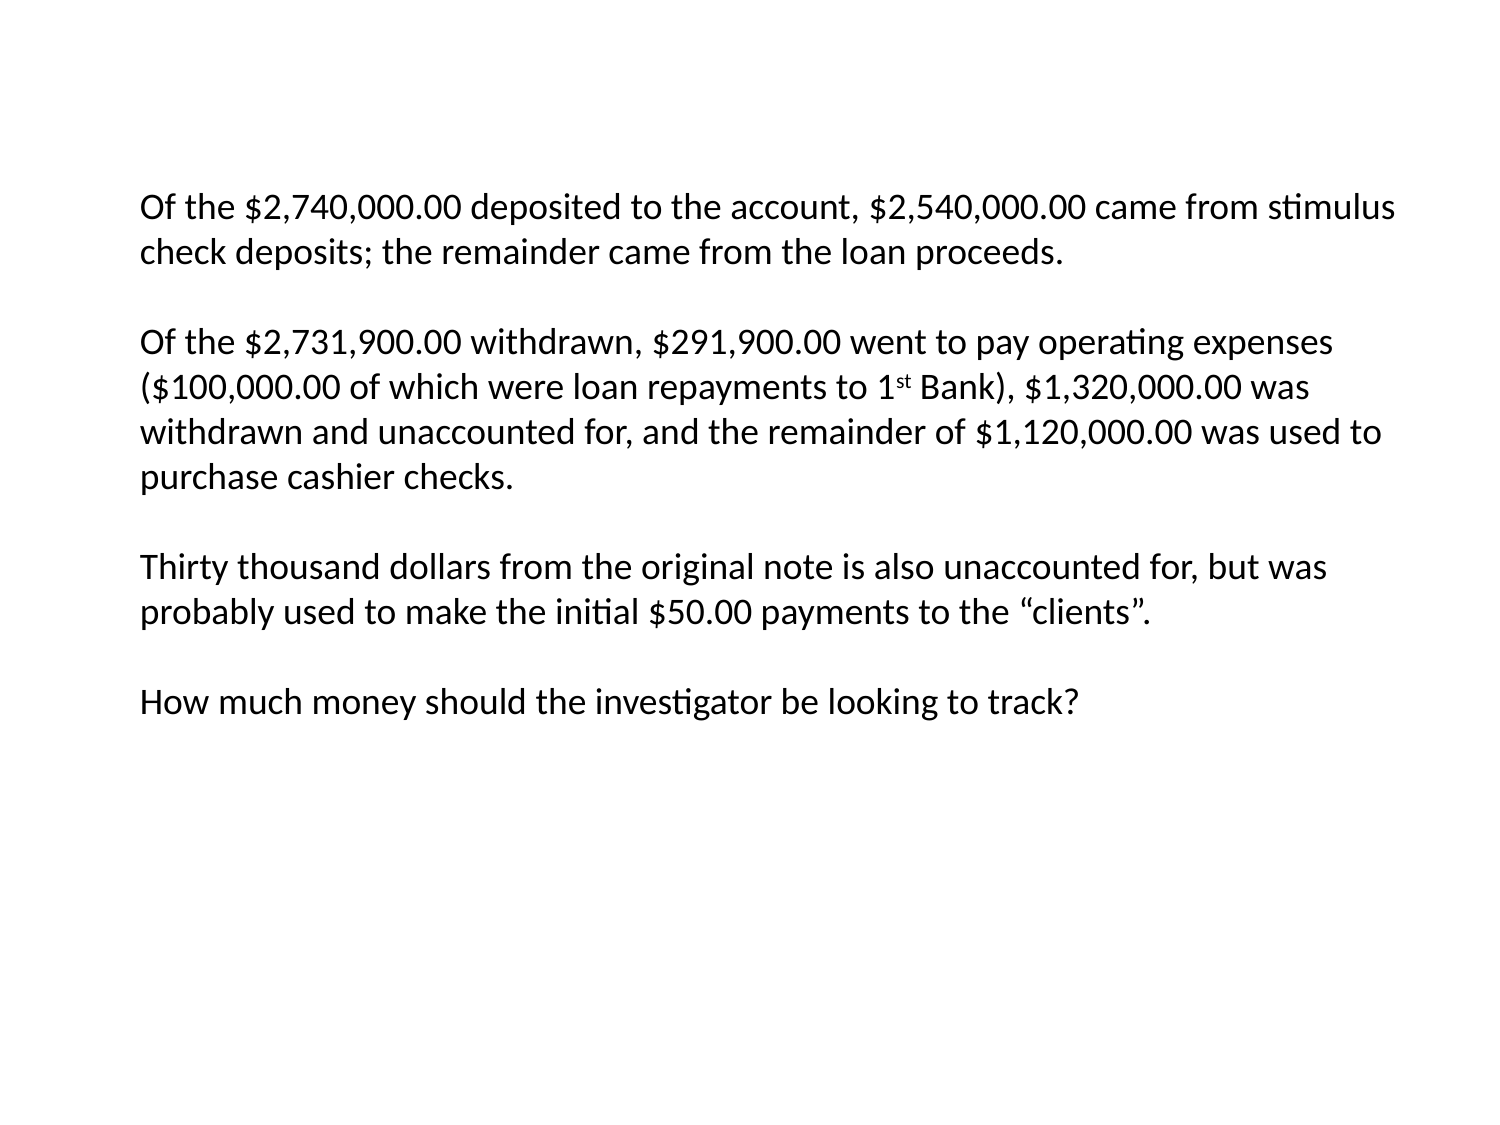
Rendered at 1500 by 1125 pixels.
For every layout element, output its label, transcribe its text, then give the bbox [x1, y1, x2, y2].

text_box Of the $2,740,000.00 deposited to the account, $2,540,000.00 came from stimulus check deposits; the remainder came from the loan proceeds. Of the $2,731,900.00 withdrawn, $291,900.00 went to pay operating expenses ($100,000.00 of which were loan repayments to 1st Bank), $1,320,000.00 was withdrawn and unaccounted for, and the remainder of $1,120,000.00 was used to purchase cashier checks. Thirty thousand dollars from the original note is also unaccounted for, but was probably used to make the initial $50.00 payments to the “clients”. How much money should the investigator be looking to track? [124, 174, 1413, 730]
